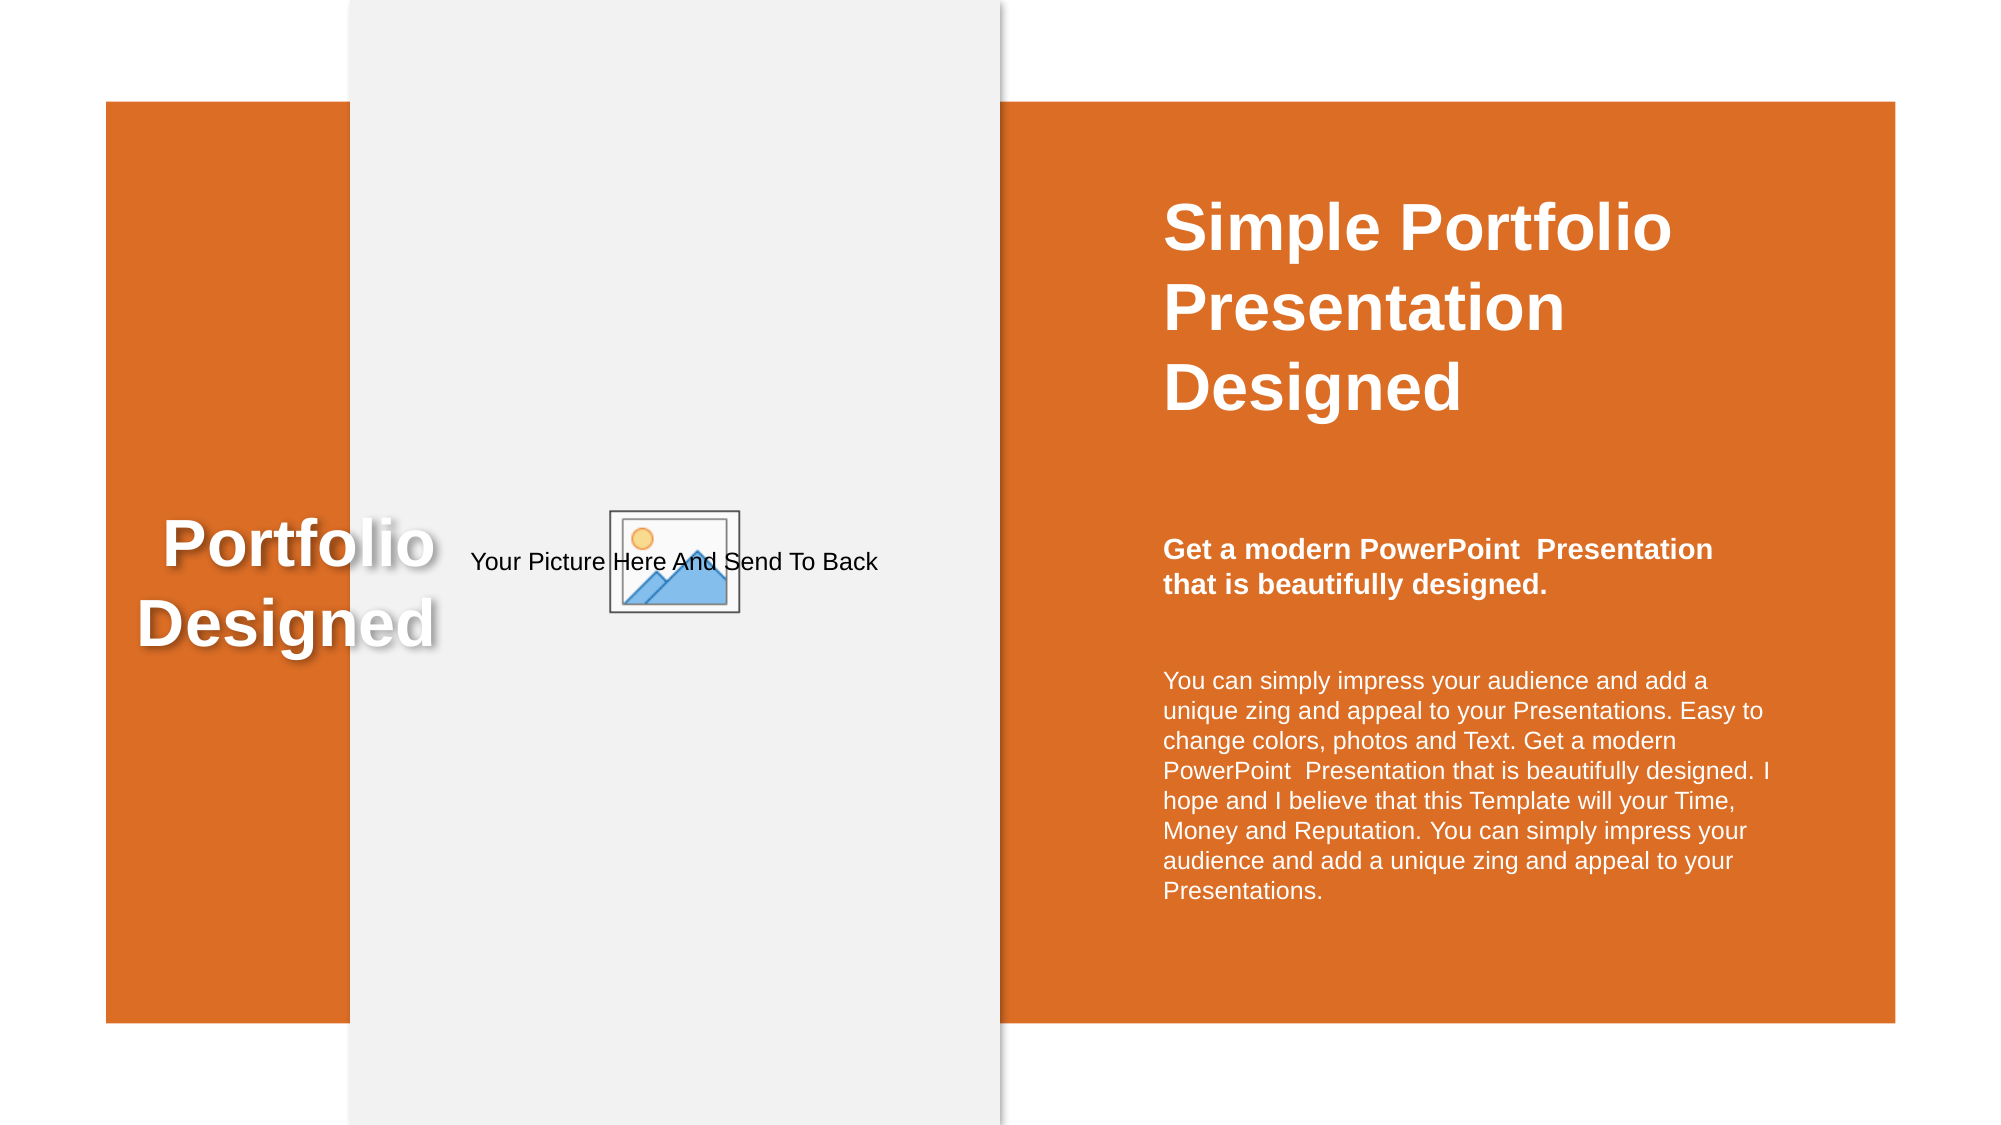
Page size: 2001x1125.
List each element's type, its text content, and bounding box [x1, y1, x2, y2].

text_box Simple Portfolio Presentation Designed [1148, 176, 1716, 432]
picture [349, 0, 1000, 1125]
text_box You can simply impress your audience and add a unique zing and appeal to your Presentations. Easy to change colors, photos and Text. Get a modern PowerPoint Presentation that is beautifully designed. I hope and I believe that this Template will your Time, Money and Reputation. You can simply impress your audience and add a unique zing and appeal to your Presentations. [1148, 657, 1787, 912]
text_box Portfolio Designed [116, 491, 349, 667]
text_box Get a modern PowerPoint Presentation that is beautifully designed. [1148, 522, 1787, 608]
